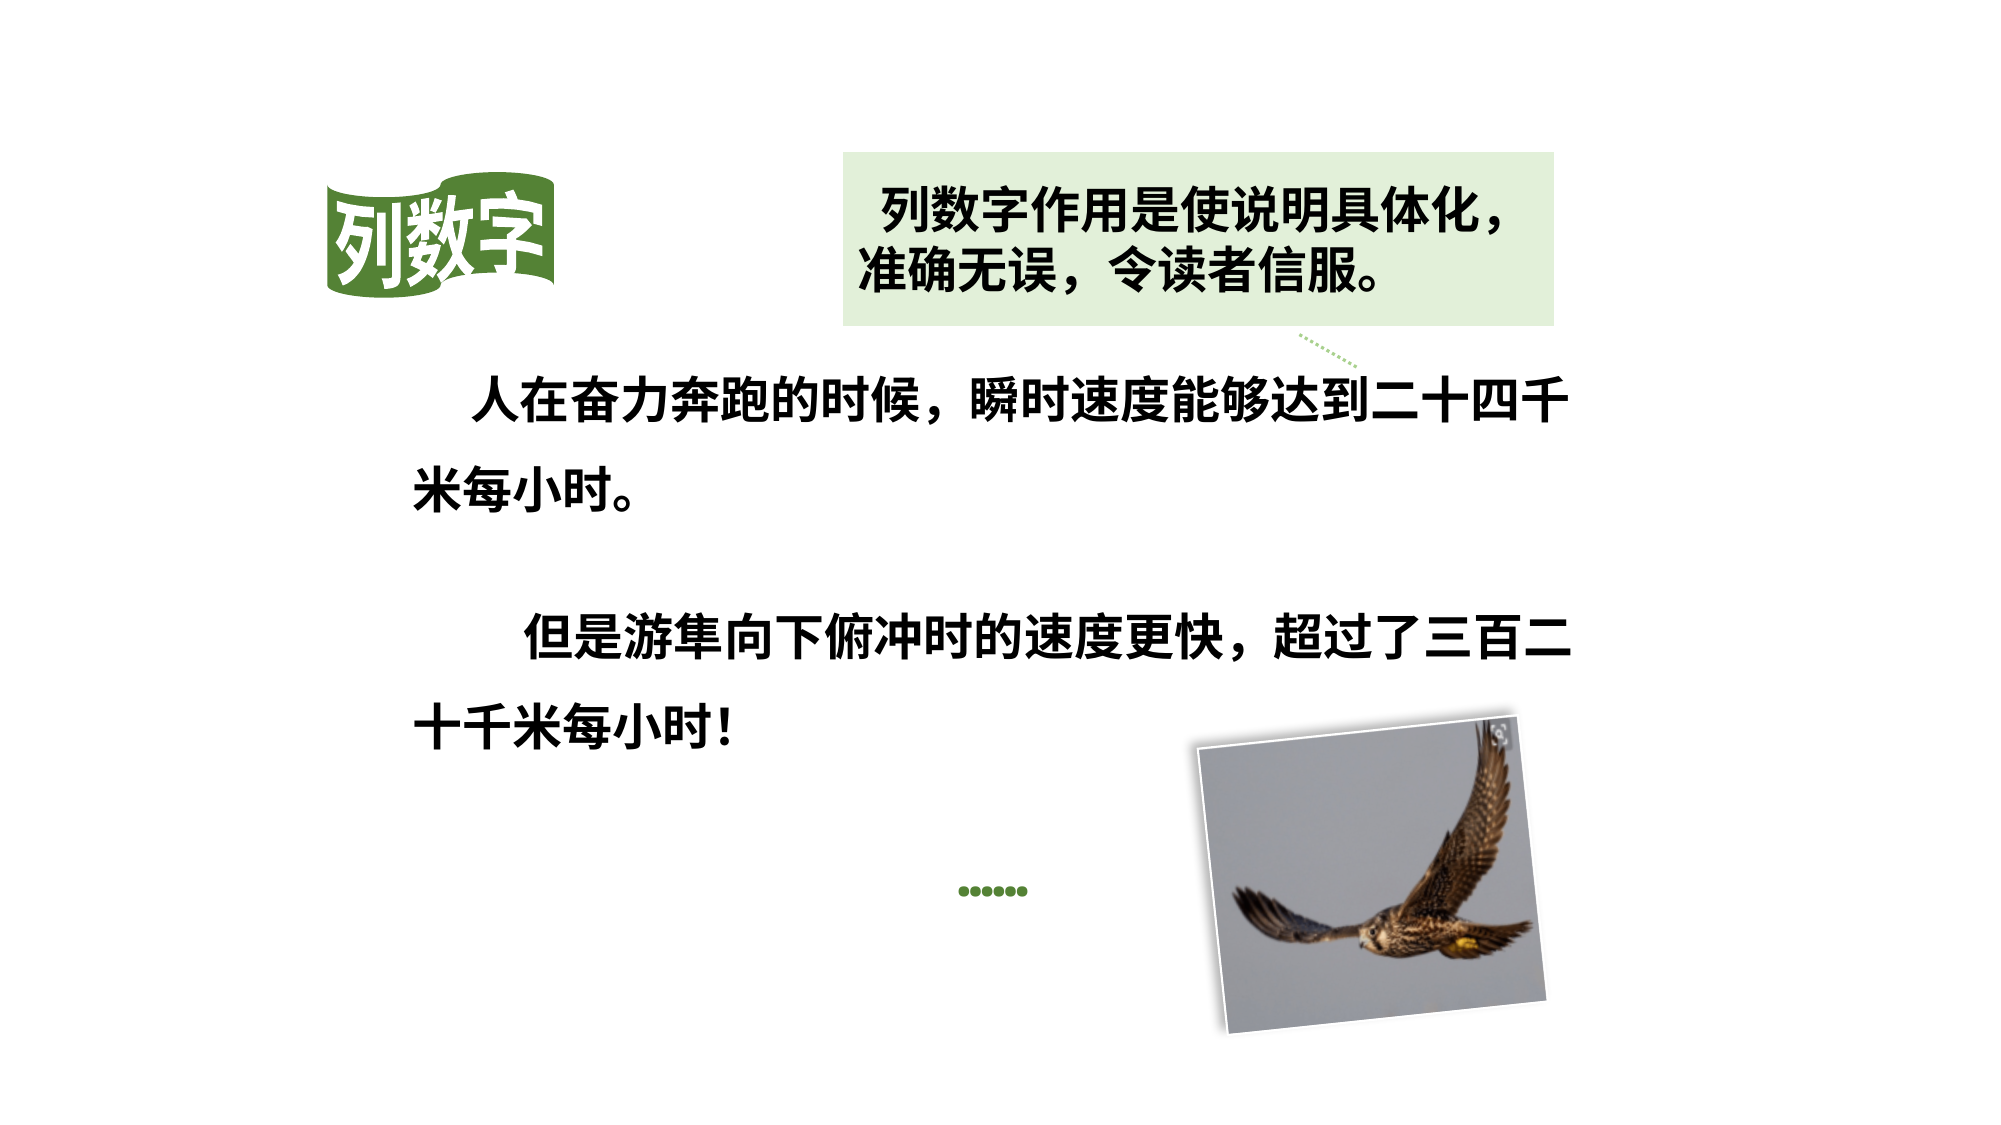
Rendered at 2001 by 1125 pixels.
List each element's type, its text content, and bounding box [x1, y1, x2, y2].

text_box 列数字作用是使说明具体化，准确无误，令读者信服。 [843, 152, 1554, 326]
text_box 但是游隼向下俯冲时的速度更快，超过了三百二十千米每小时！ [398, 567, 1613, 763]
text_box 人在奋力奔跑的时候，瞬时速度能够达到二十四千米每小时。 [398, 330, 1613, 526]
text_box …… [943, 830, 1044, 916]
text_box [327, 172, 554, 298]
picture [1200, 717, 1546, 1033]
